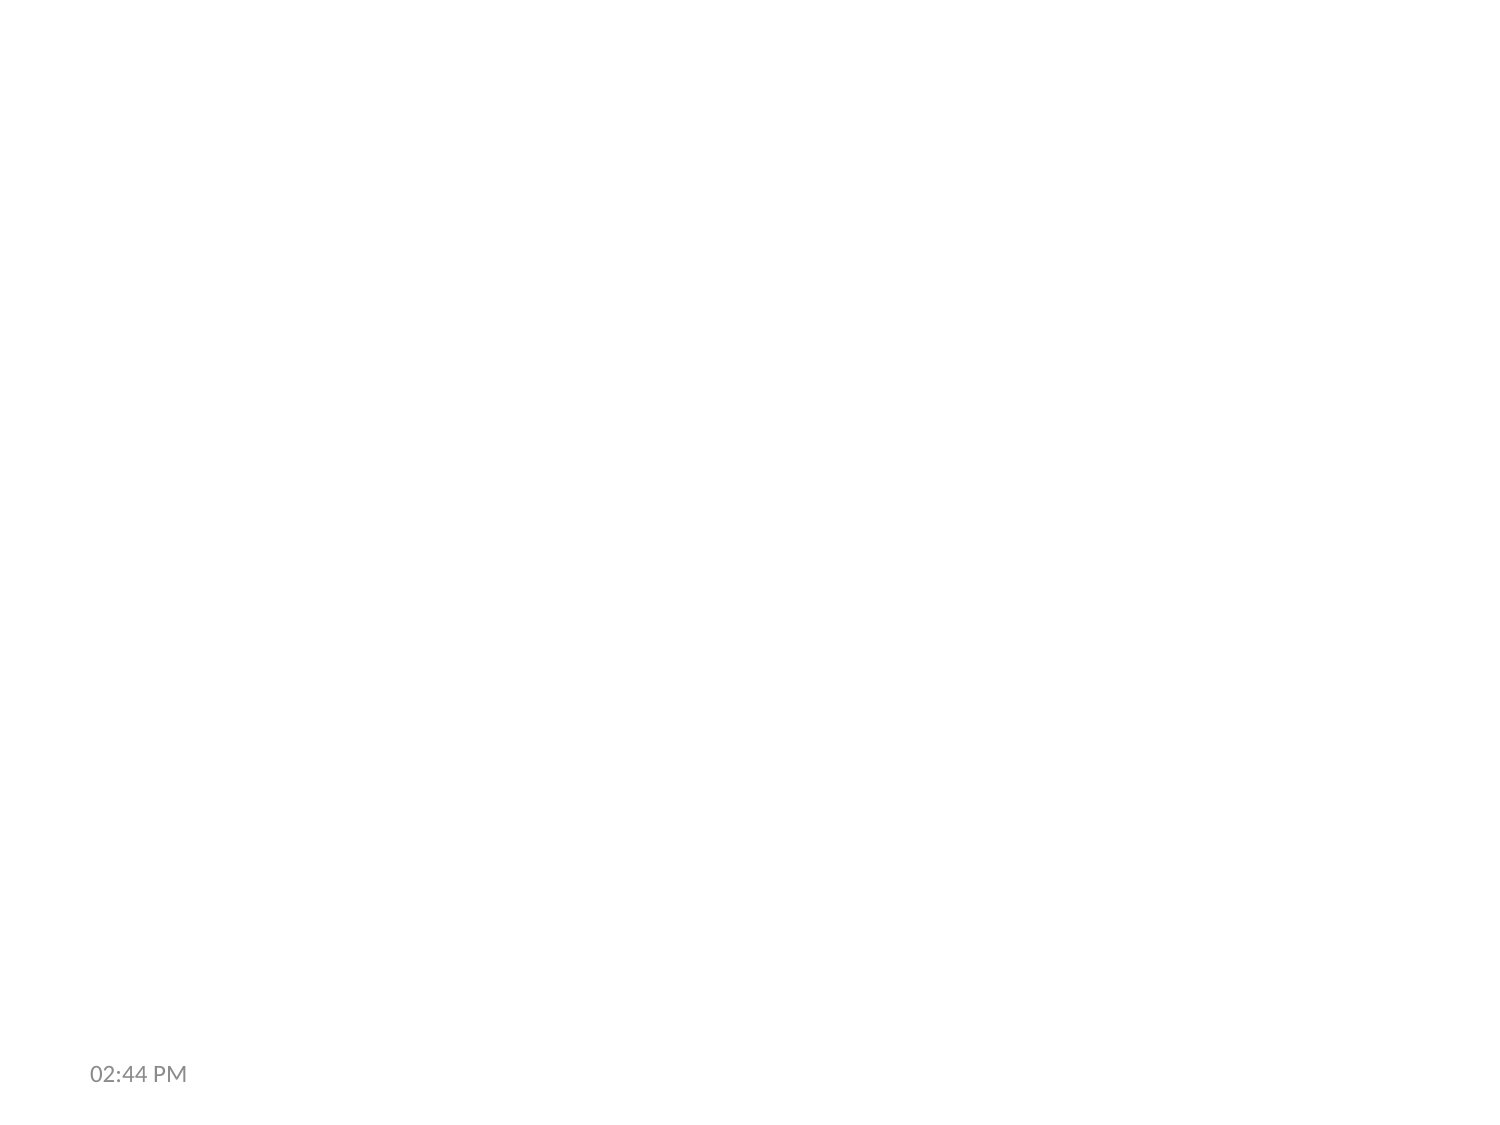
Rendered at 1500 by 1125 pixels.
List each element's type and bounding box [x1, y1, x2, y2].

slide_number [75, 1042, 425, 1103]
